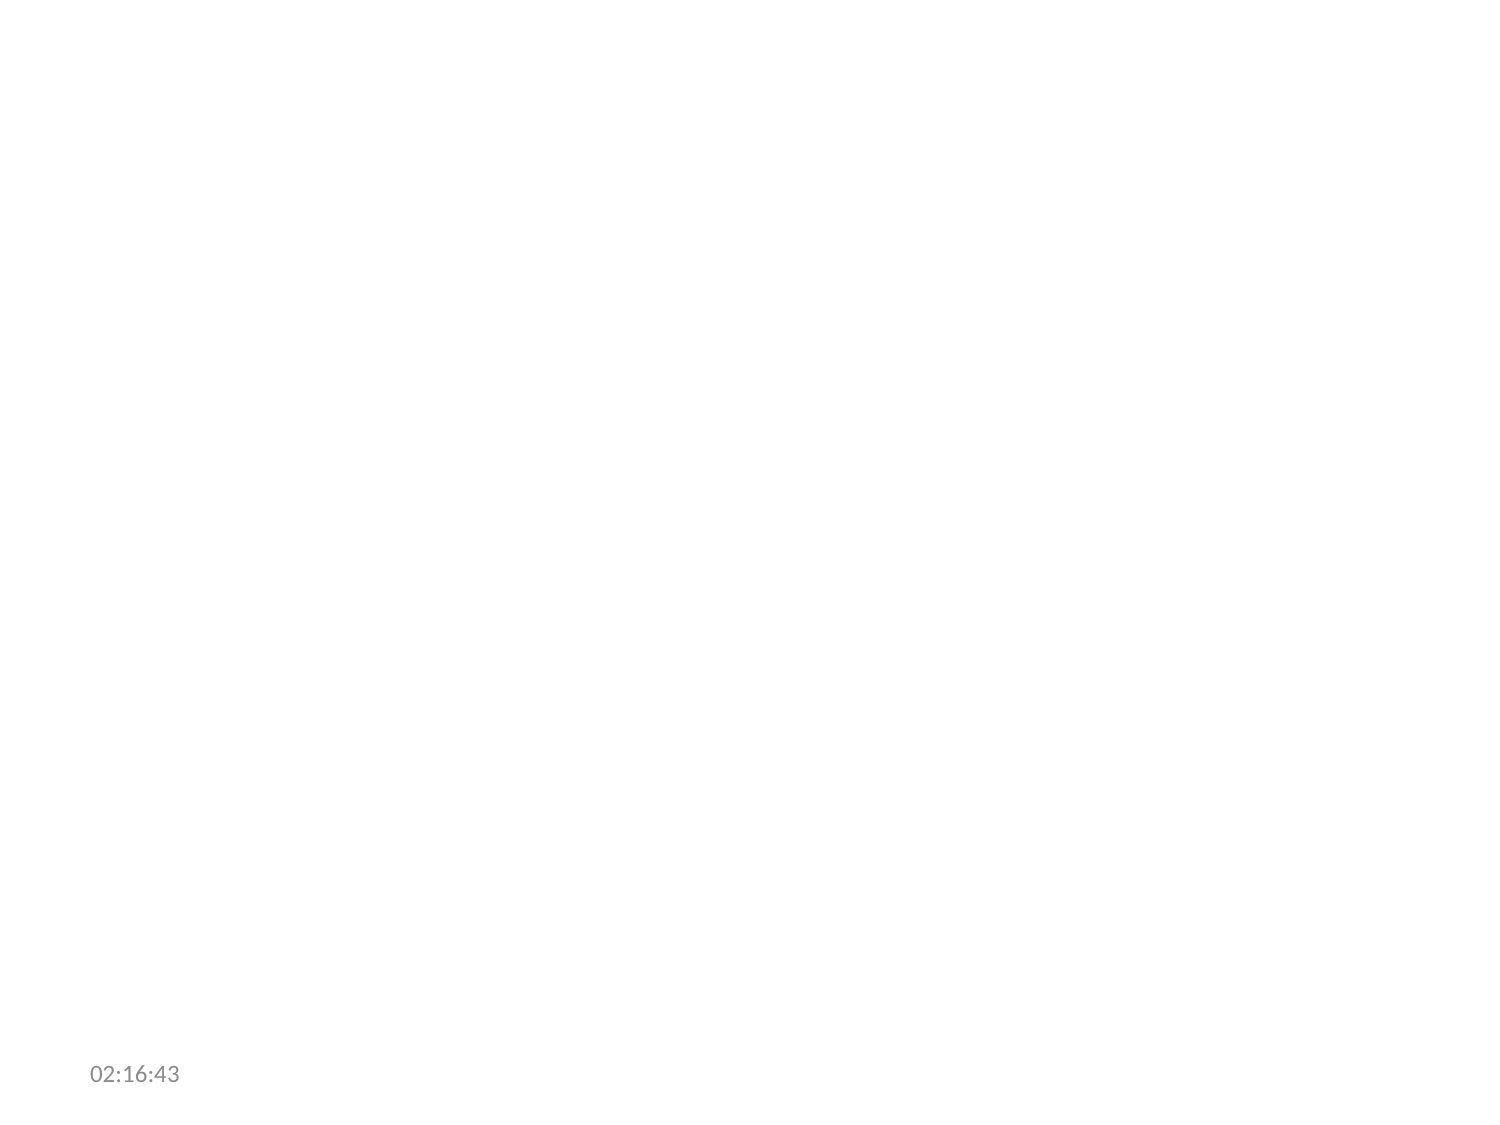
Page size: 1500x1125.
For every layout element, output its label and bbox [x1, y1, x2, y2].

slide_number [75, 1042, 425, 1103]
